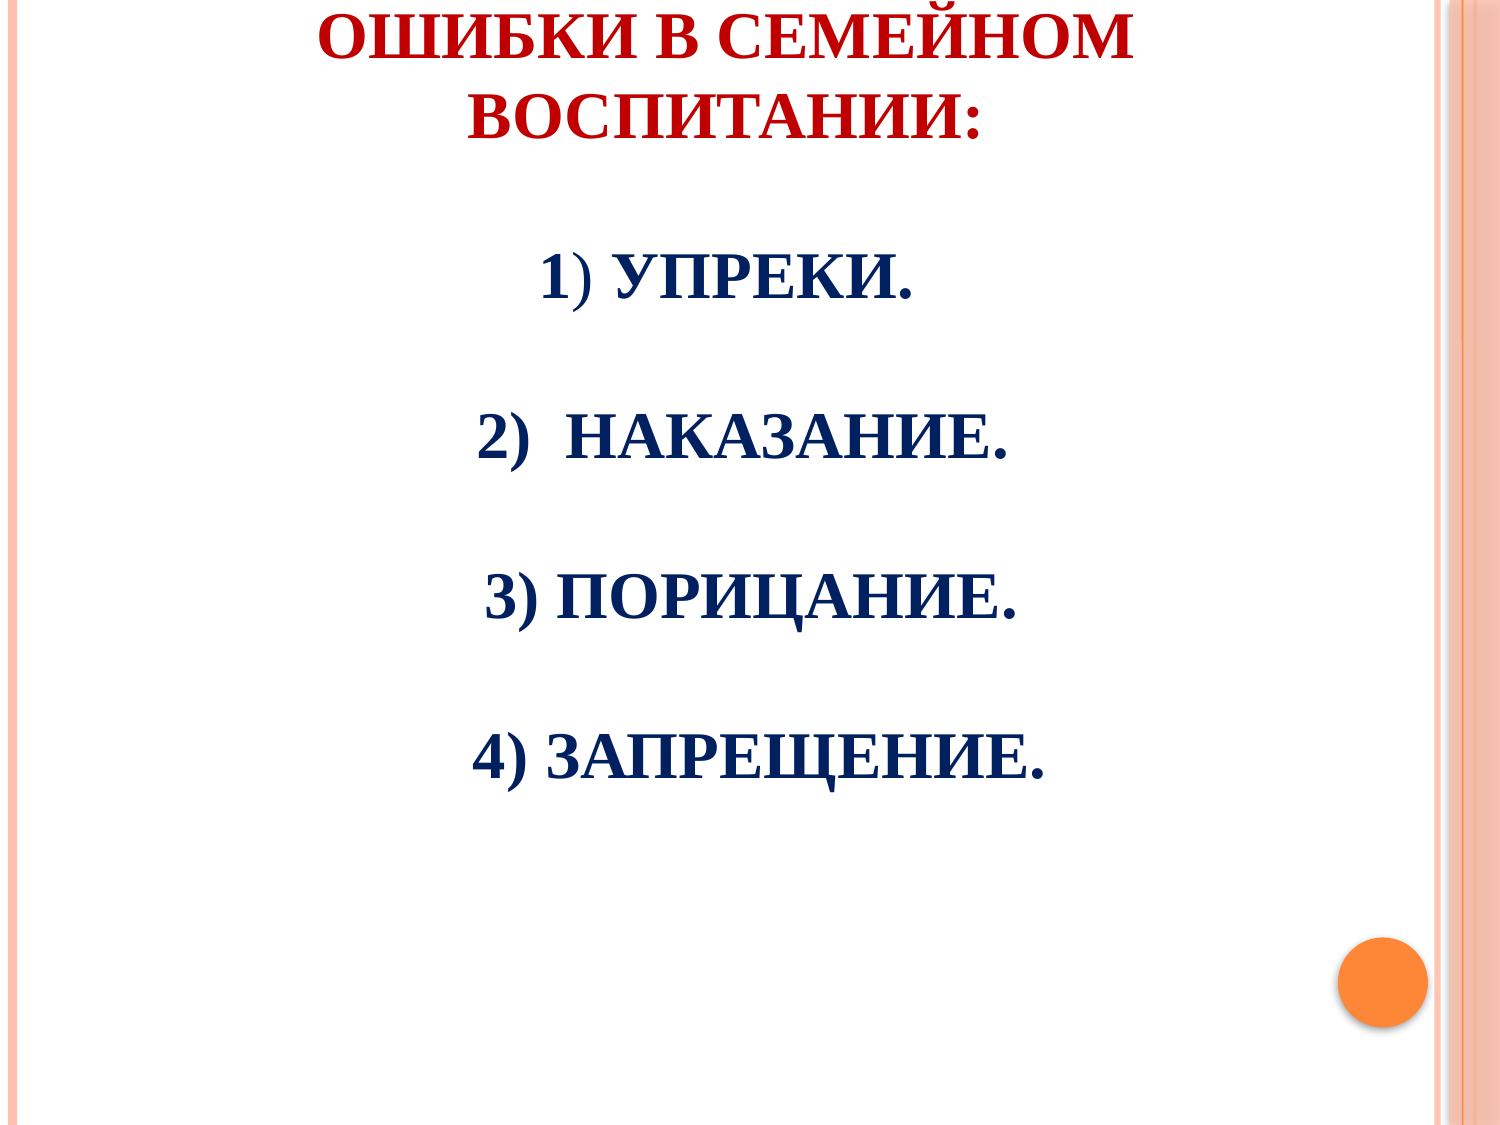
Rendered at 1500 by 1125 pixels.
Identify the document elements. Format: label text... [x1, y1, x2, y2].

title Ошибки в семейном воспитании: 1) Упреки. 2) Наказание. 3) Порицание. 4) Запрещение. [100, 432, 1353, 799]
